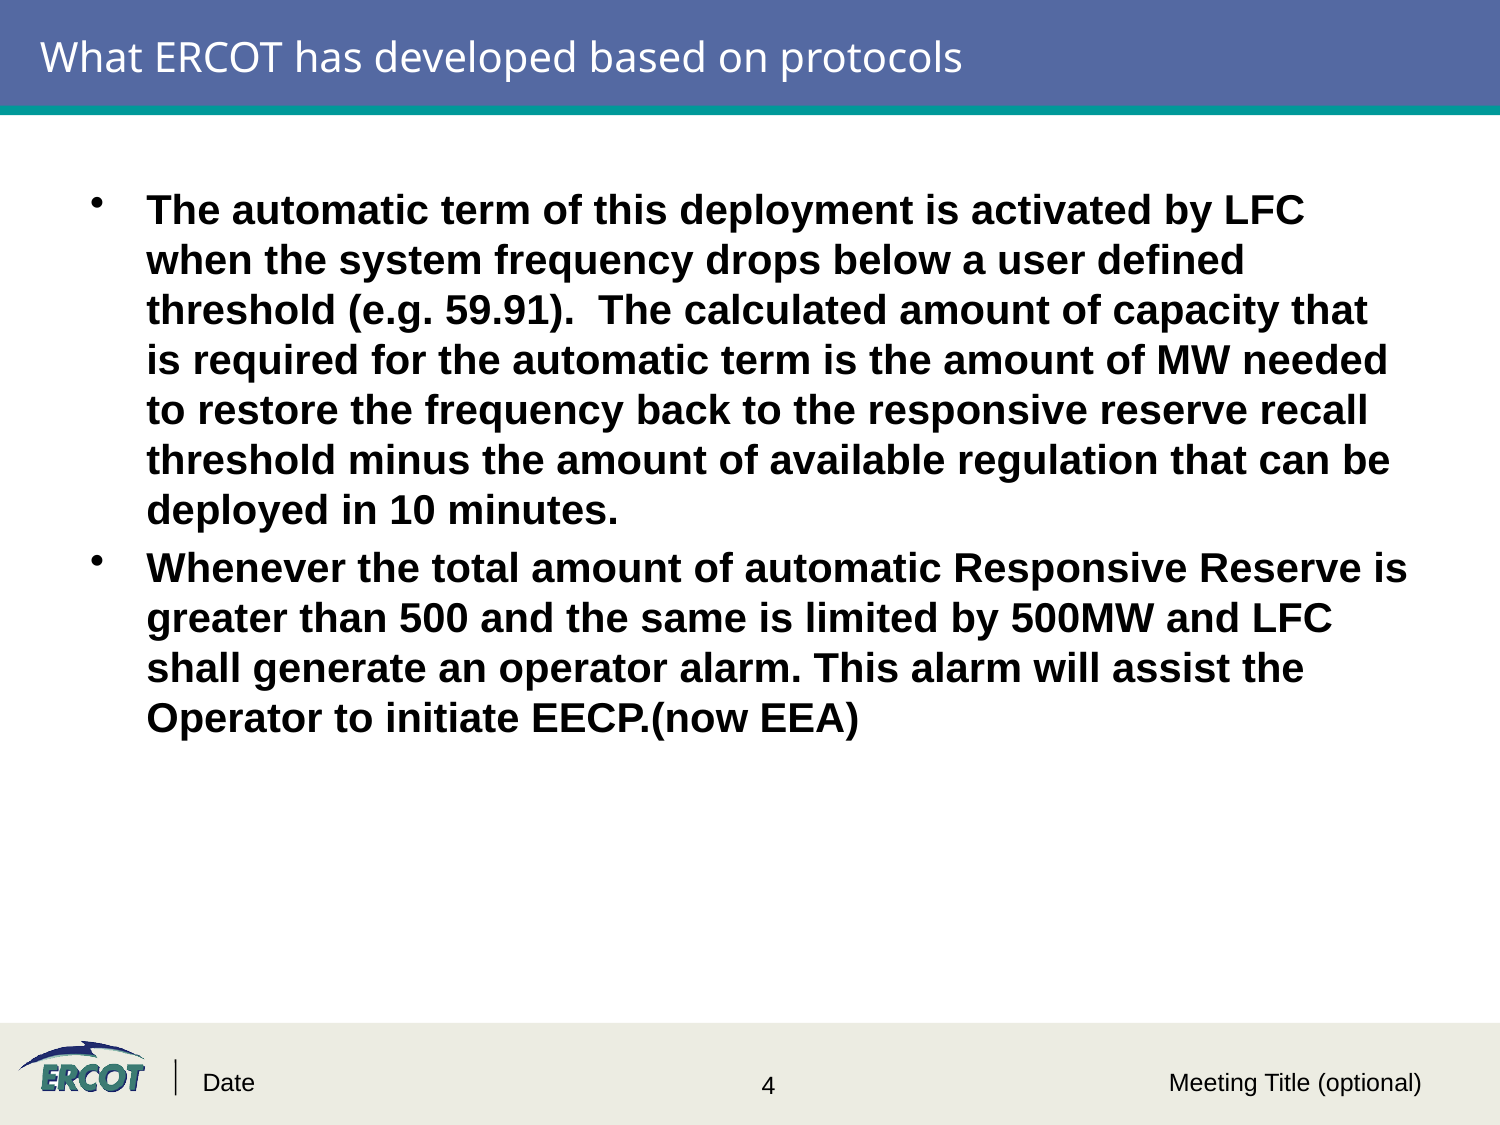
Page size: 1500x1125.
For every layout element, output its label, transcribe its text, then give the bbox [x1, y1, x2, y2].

list The automatic term of this deployment is activated by LFC when the system frequency drops below a user defined threshold (e.g. 59.91). The calculated amount of capacity that is required for the automatic term is the amount of MW needed to restore the frequency back to the responsive reserve recall threshold minus the amount of available regulation that can be deployed in 10 minutes. Whenever the total amount of automatic Responsive Reserve is greater than 500 and the same is limited by 500MW and LFC shall generate an operator alarm. This alarm will assist the Operator to initiate EECP.(now EEA) [74, 174, 1426, 951]
title What ERCOT has developed based on protocols [24, 0, 1451, 113]
slide_number Date [187, 1059, 538, 1125]
footer Meeting Title (optional) [1024, 1059, 1438, 1125]
picture [10, 1031, 151, 1111]
